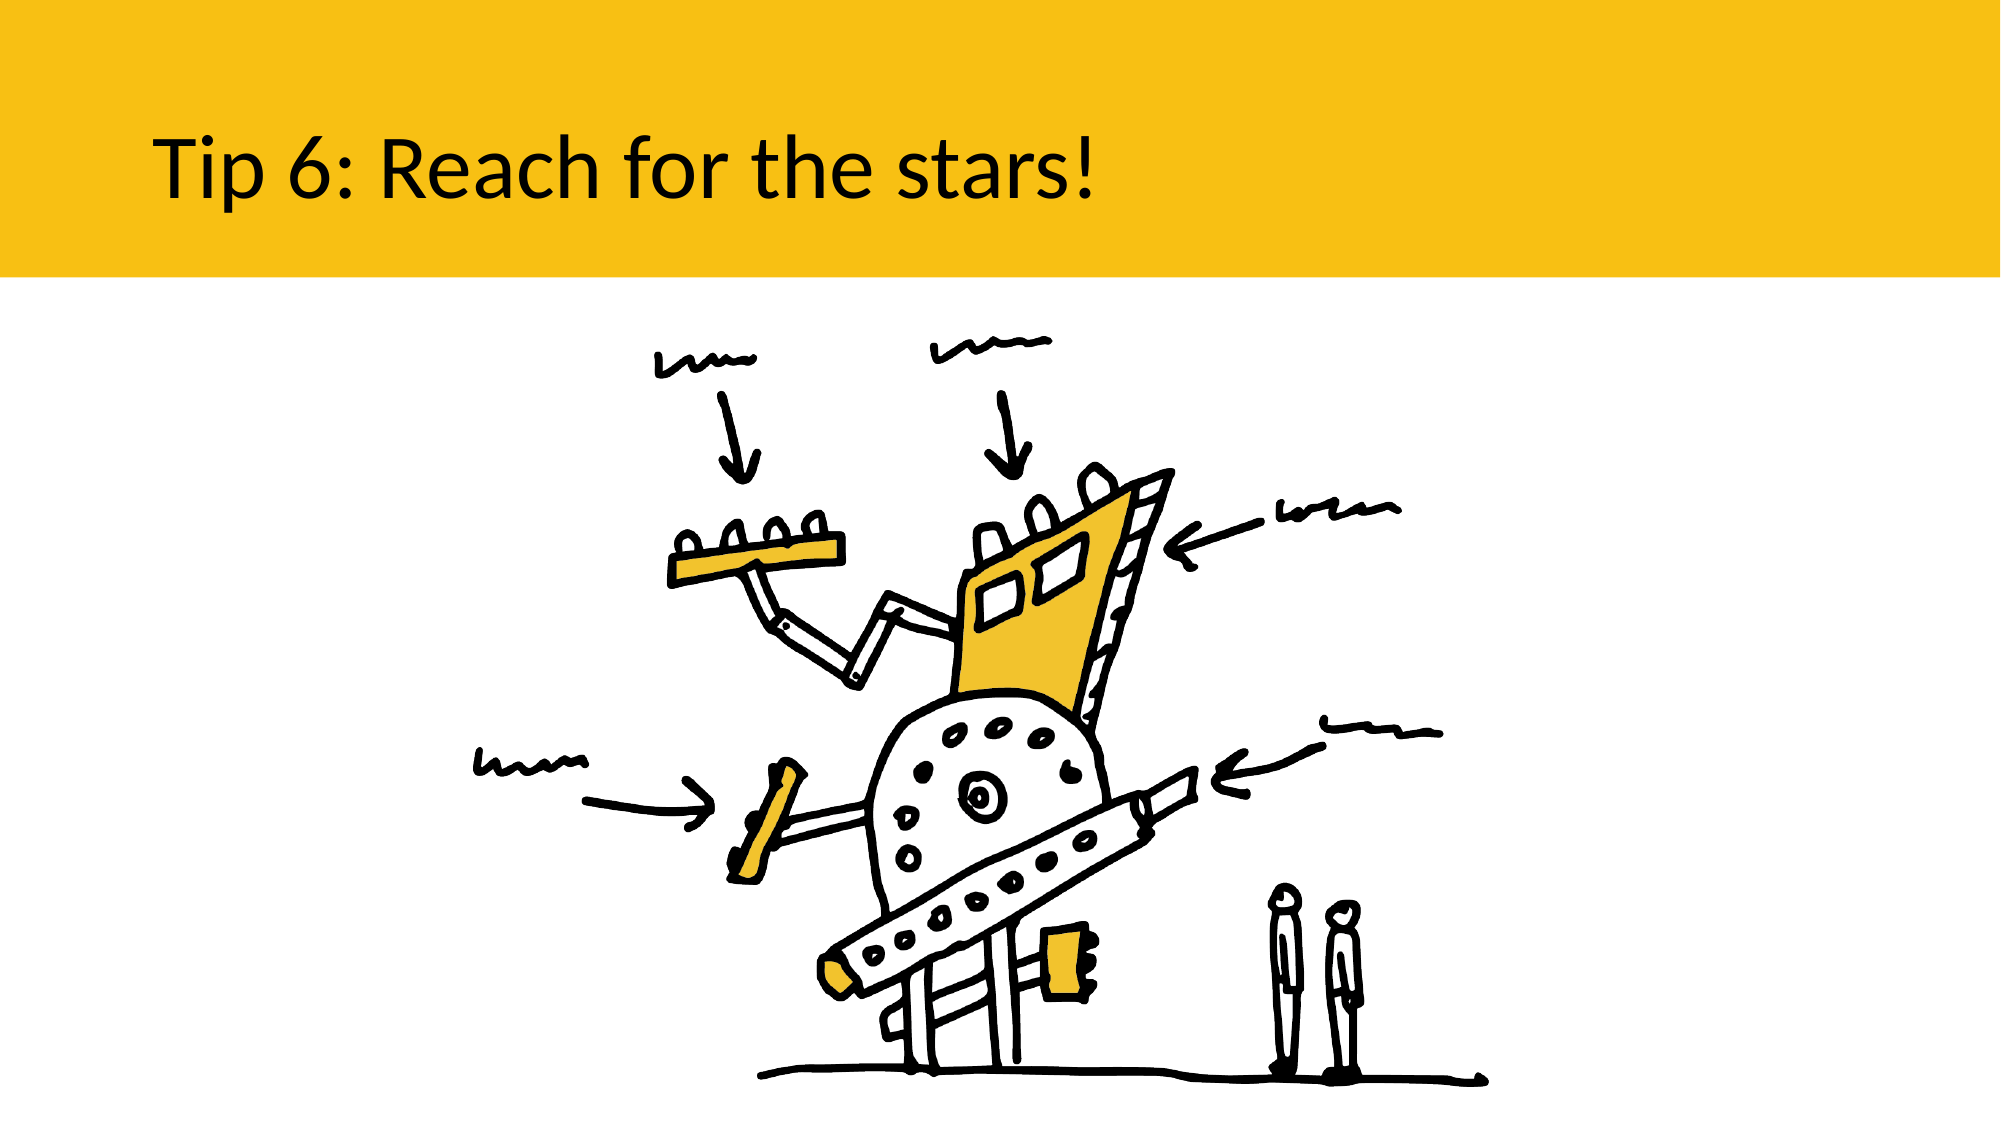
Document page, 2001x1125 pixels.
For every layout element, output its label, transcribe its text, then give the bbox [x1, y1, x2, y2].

picture [473, 336, 1489, 1087]
title Tip 6: Reach for the stars! [137, 59, 1863, 278]
